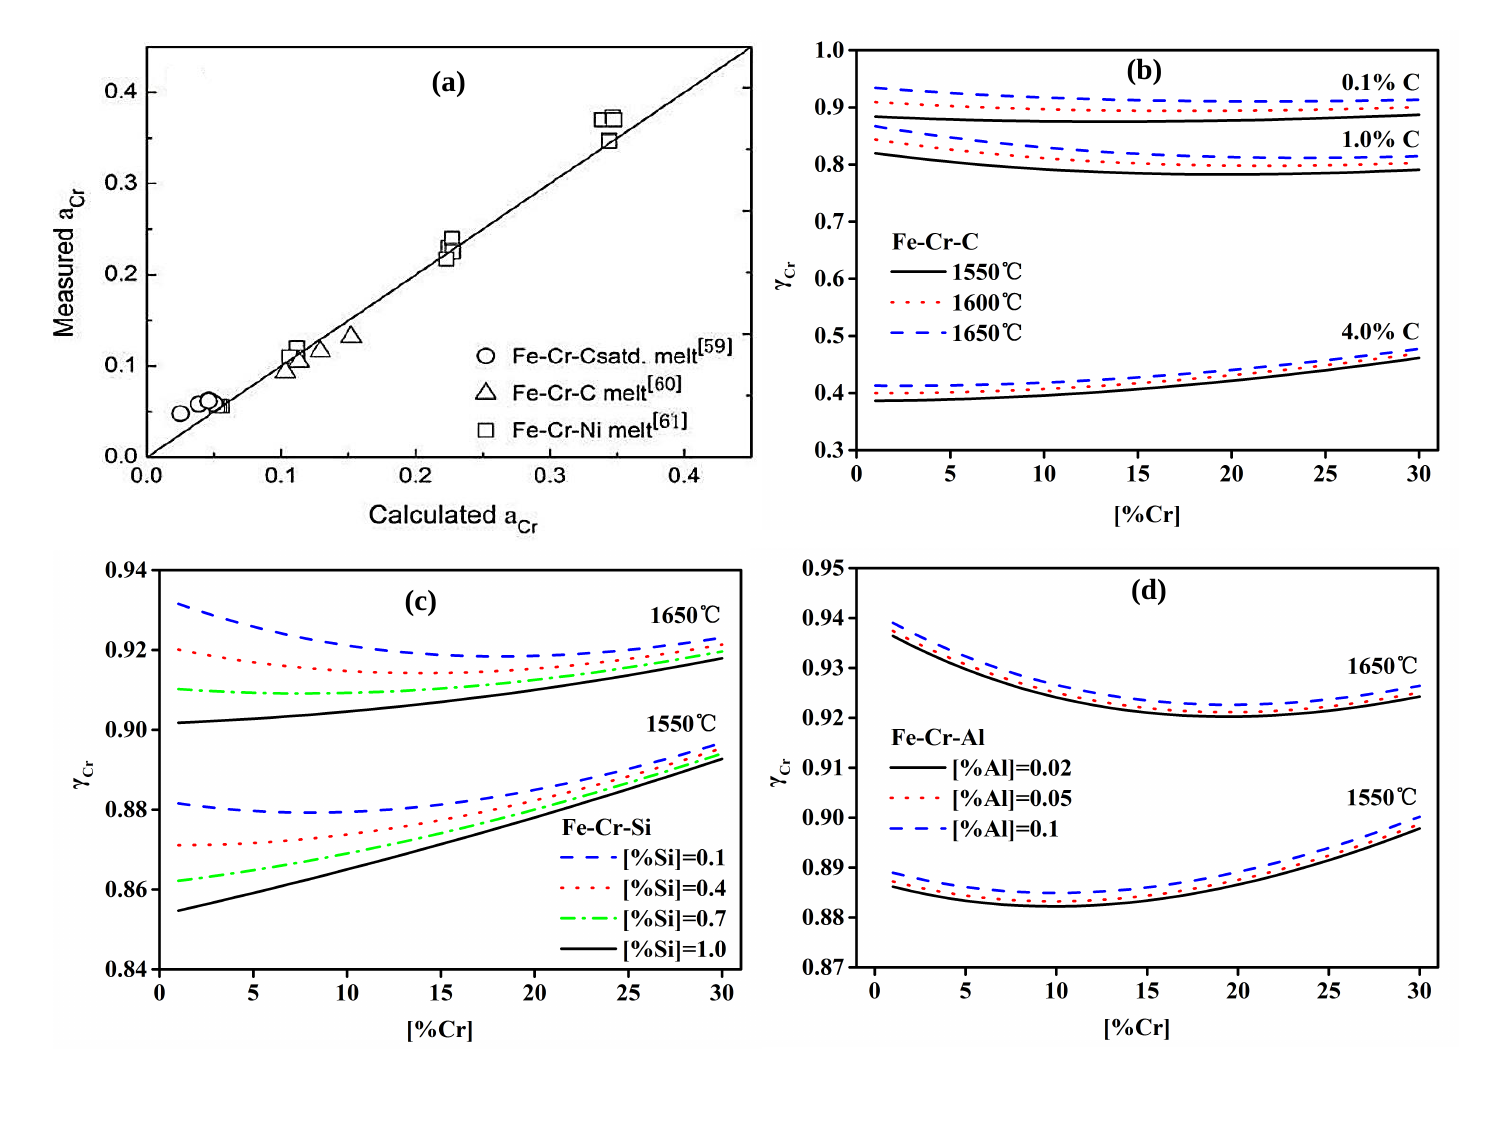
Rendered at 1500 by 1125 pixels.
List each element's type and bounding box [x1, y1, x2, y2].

text_box [52, 550, 745, 1050]
picture [749, 30, 1459, 530]
picture [749, 548, 1459, 1047]
text_box [52, 42, 762, 542]
